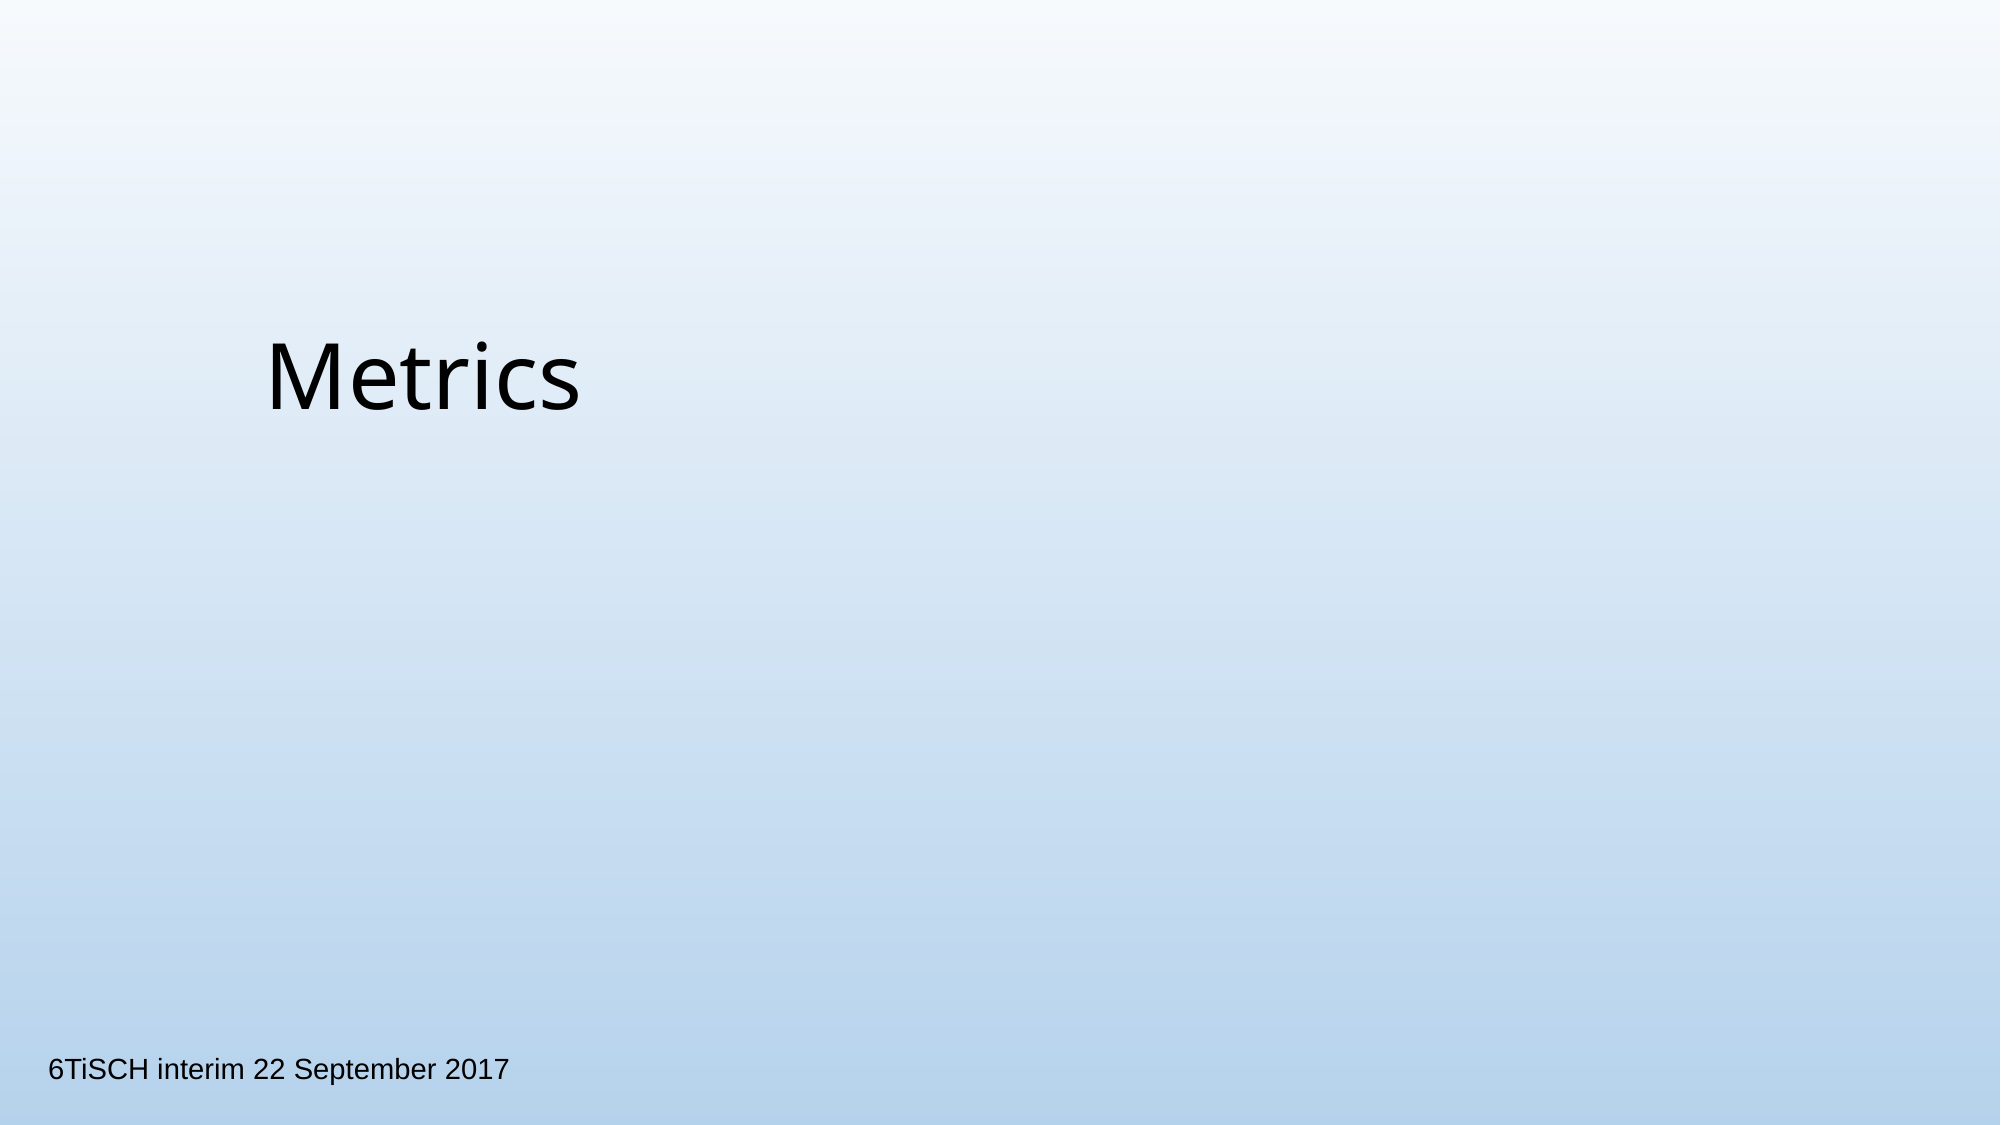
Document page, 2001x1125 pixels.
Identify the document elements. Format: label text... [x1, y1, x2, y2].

title Metrics [249, 184, 1750, 576]
